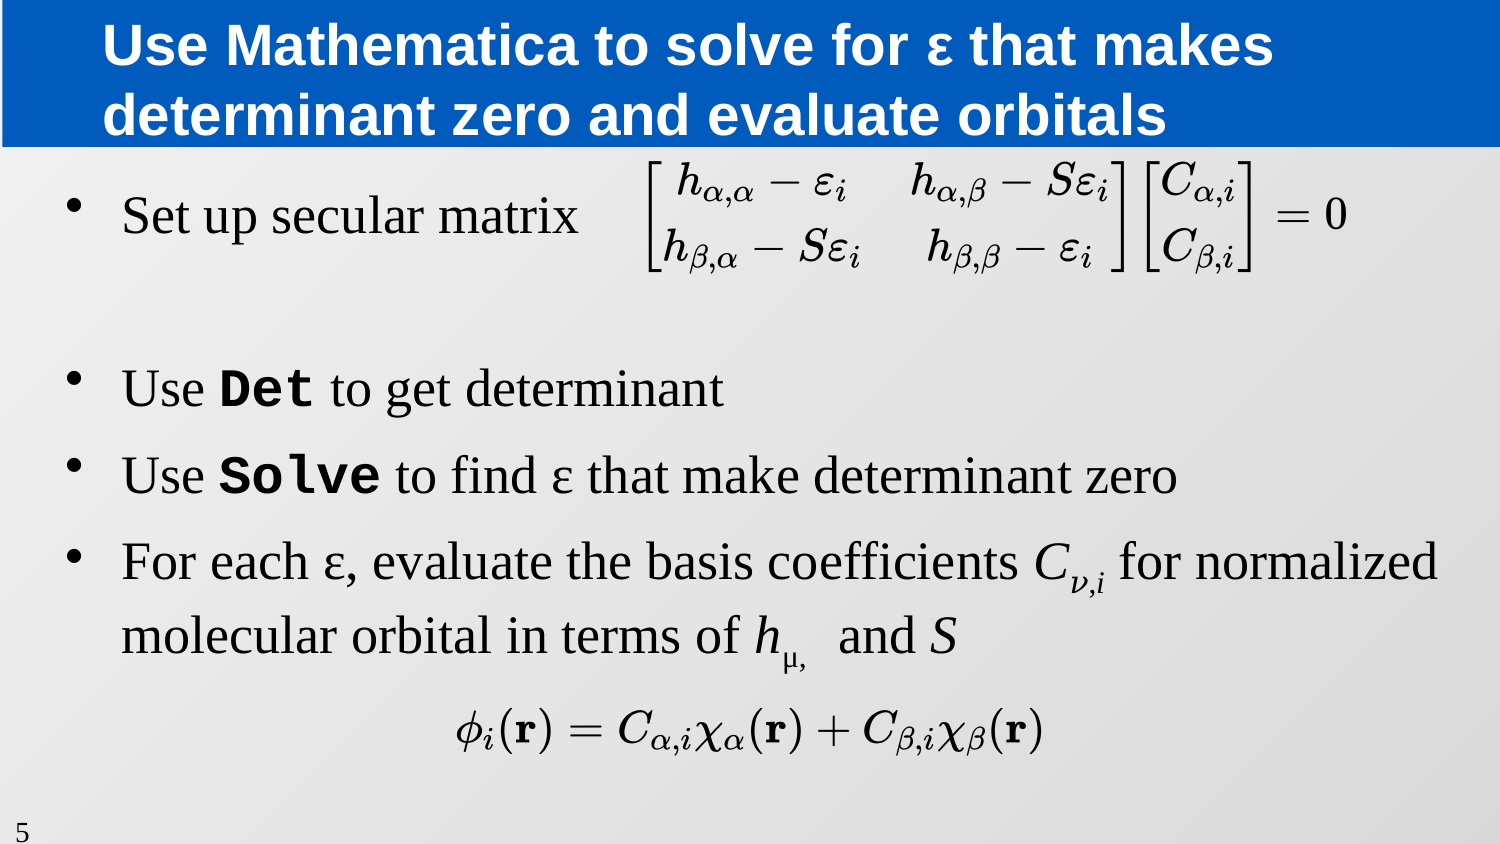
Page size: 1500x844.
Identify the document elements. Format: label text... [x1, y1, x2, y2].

slide_number 5 [0, 806, 101, 844]
picture [454, 701, 1045, 757]
title Use Mathematica to solve for ε that makes determinant zero and evaluate orbitals [87, 0, 1363, 147]
picture [637, 159, 1349, 275]
list Set up secular matrix Use Det to get determinant Use Solve to find ε that make determinant zero For each ε, evaluate the basis coefficients C𝜈,i for normalized molecular orbital in terms of hμ,𝜈 and S [49, 171, 1488, 760]
